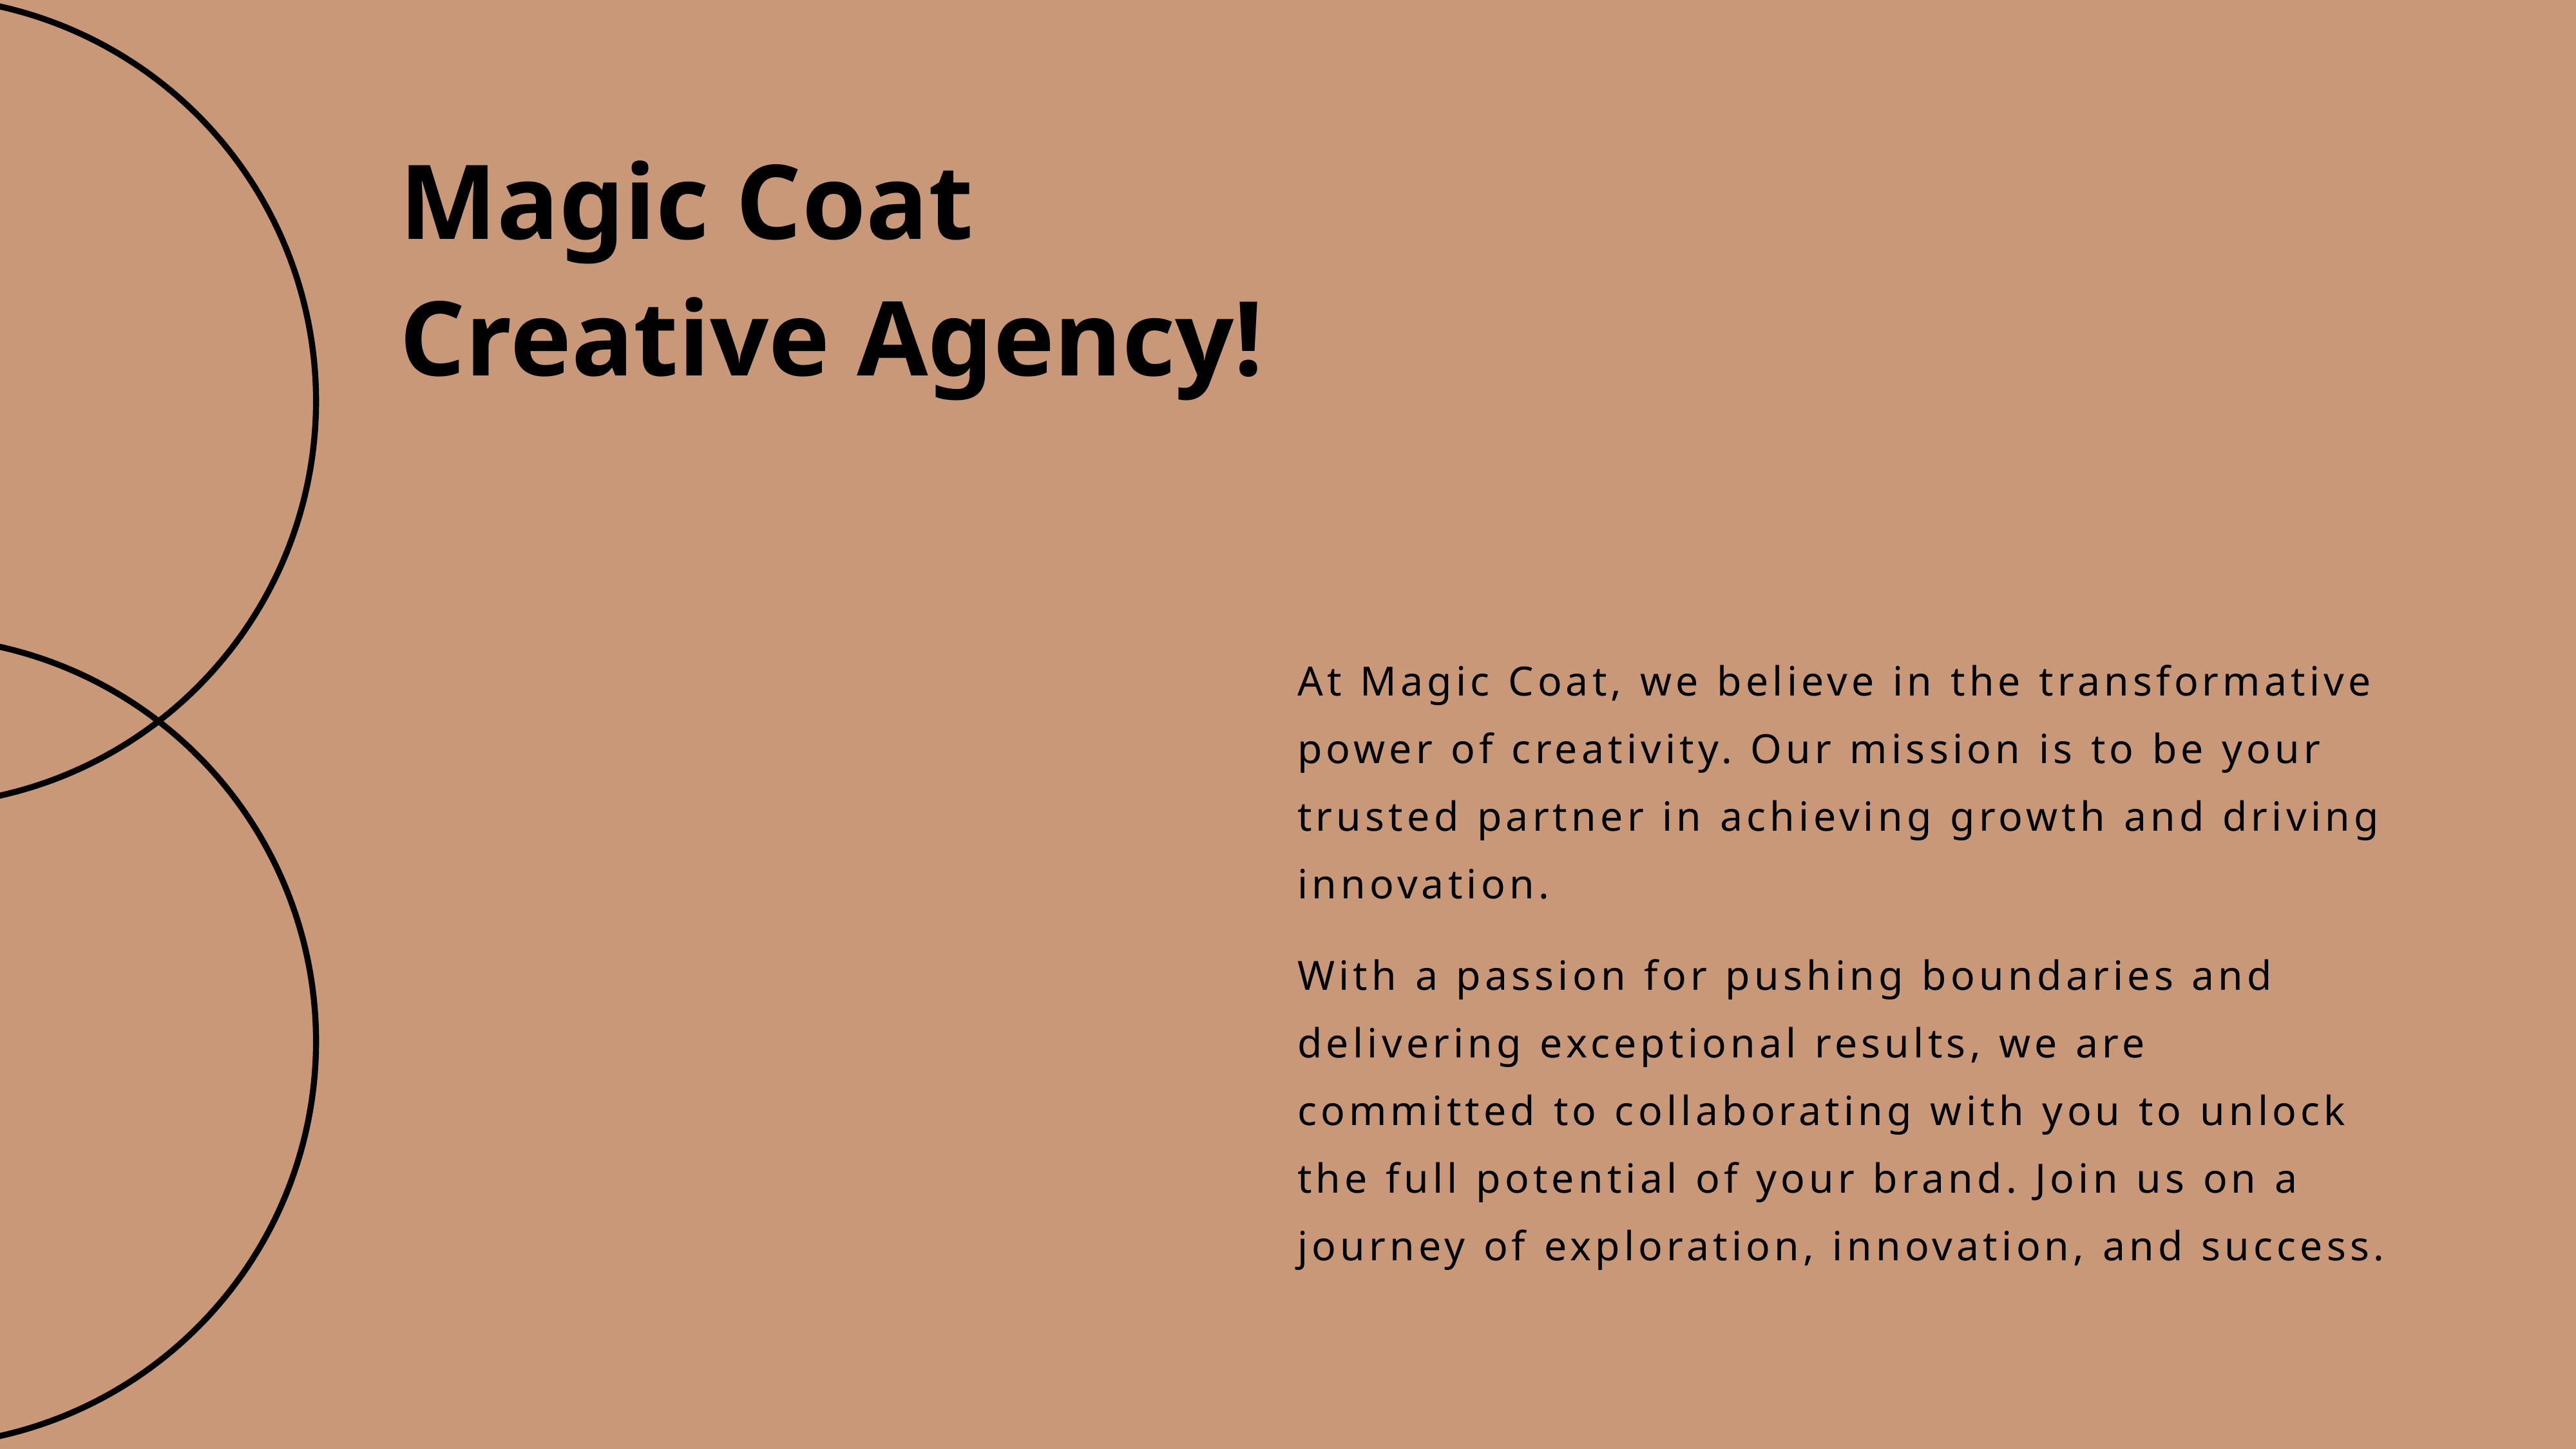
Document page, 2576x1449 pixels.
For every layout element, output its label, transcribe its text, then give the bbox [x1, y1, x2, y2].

text_box At Magic Coat, we believe in the transformative power of creativity. Our mission is to be your trusted partner in achieving growth and driving innovation. With a passion for pushing boundaries and delivering exceptional results, we are committed to collaborating with you to unlock the full potential of your brand. Join us on a journey of exploration, innovation, and success. [1288, 631, 2416, 1273]
text_box Magic Coat Creative Agency! [390, 118, 1288, 401]
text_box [0, 0, 316, 1446]
